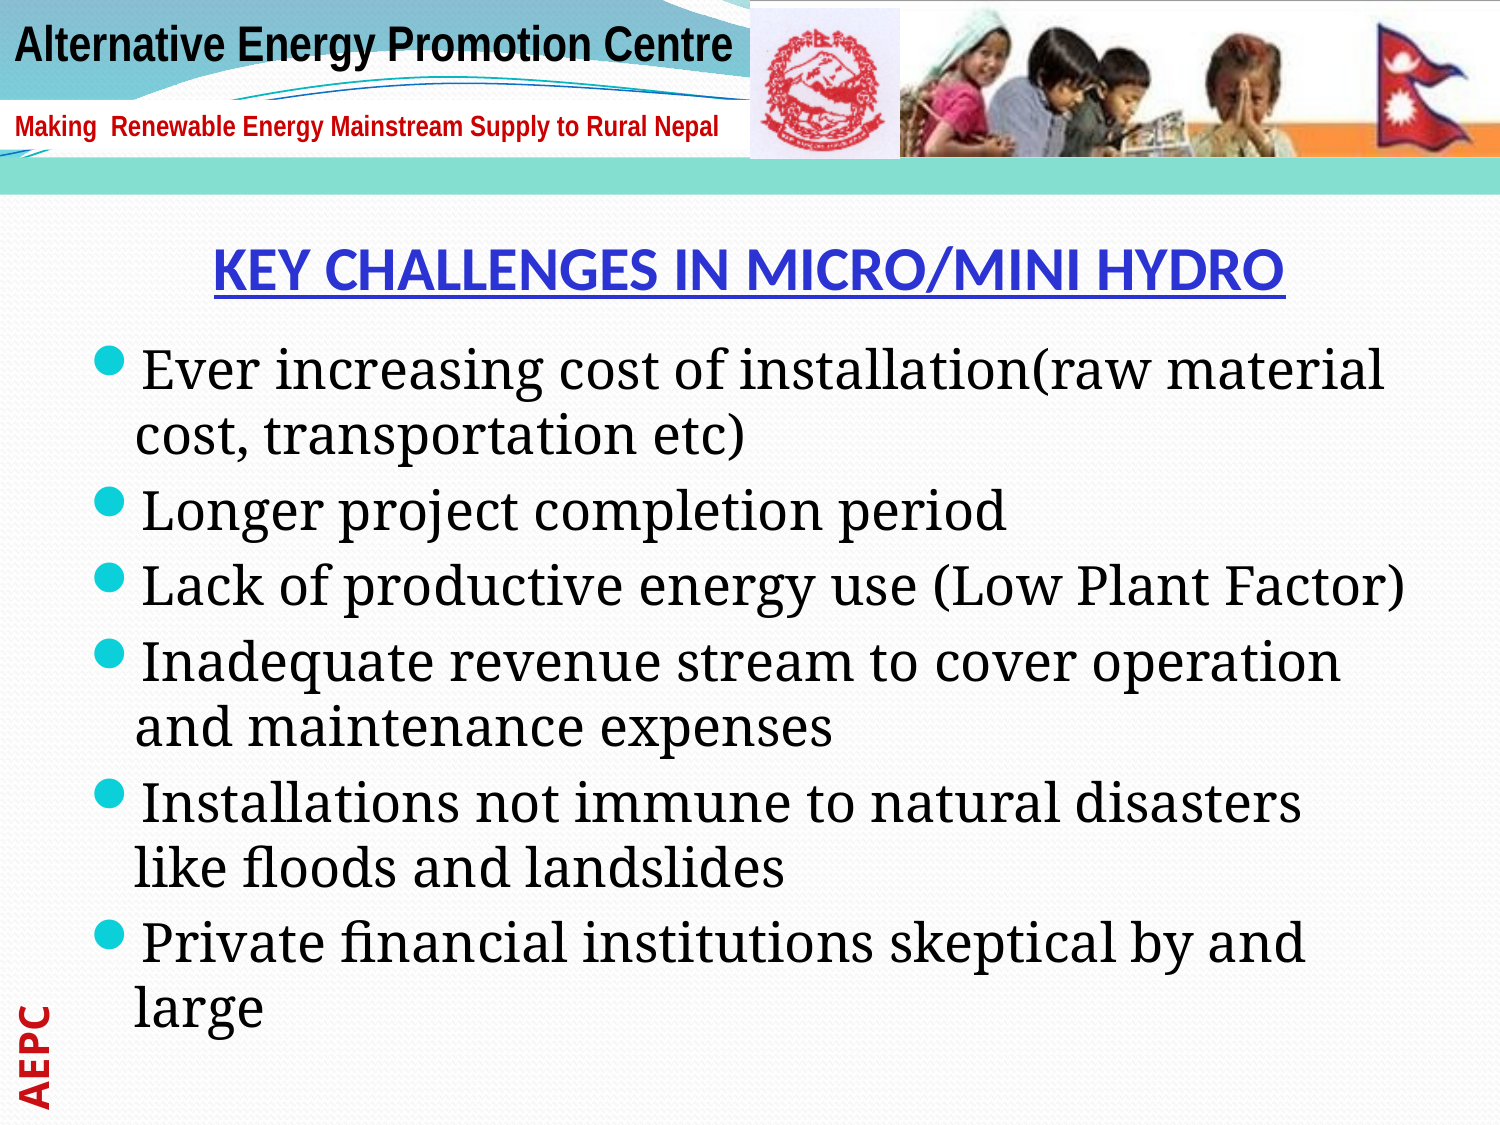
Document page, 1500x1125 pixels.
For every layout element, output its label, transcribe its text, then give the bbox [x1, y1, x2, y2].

list Ever increasing cost of installation(raw material cost, transportation etc) Longer project completion period Lack of productive energy use (Low Plant Factor) Inadequate revenue stream to cover operation and maintenance expenses Installations not immune to natural disasters like floods and landslides Private financial institutions skeptical by and large [74, 327, 1426, 1125]
title Key Challenges in Micro/Mini Hydro [74, 115, 1426, 304]
picture [750, 0, 1500, 157]
